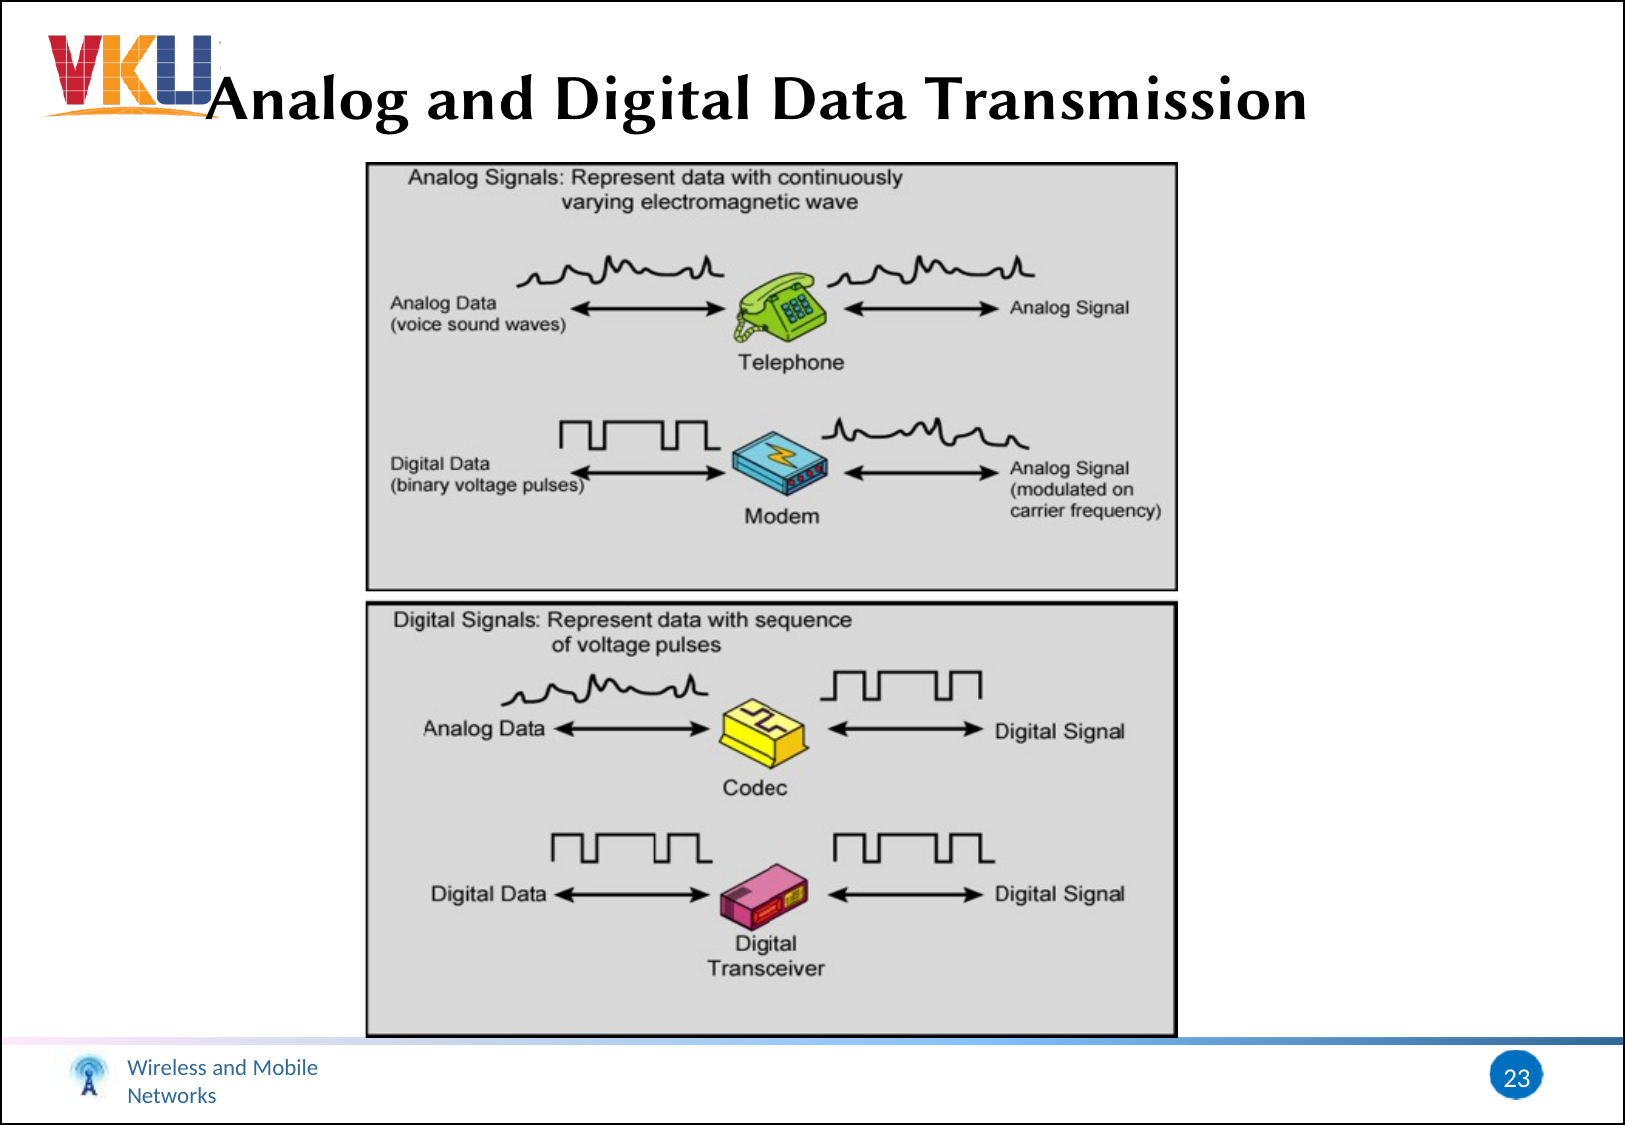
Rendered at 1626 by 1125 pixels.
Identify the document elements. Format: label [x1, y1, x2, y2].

text_box [0, 0, 1625, 1125]
